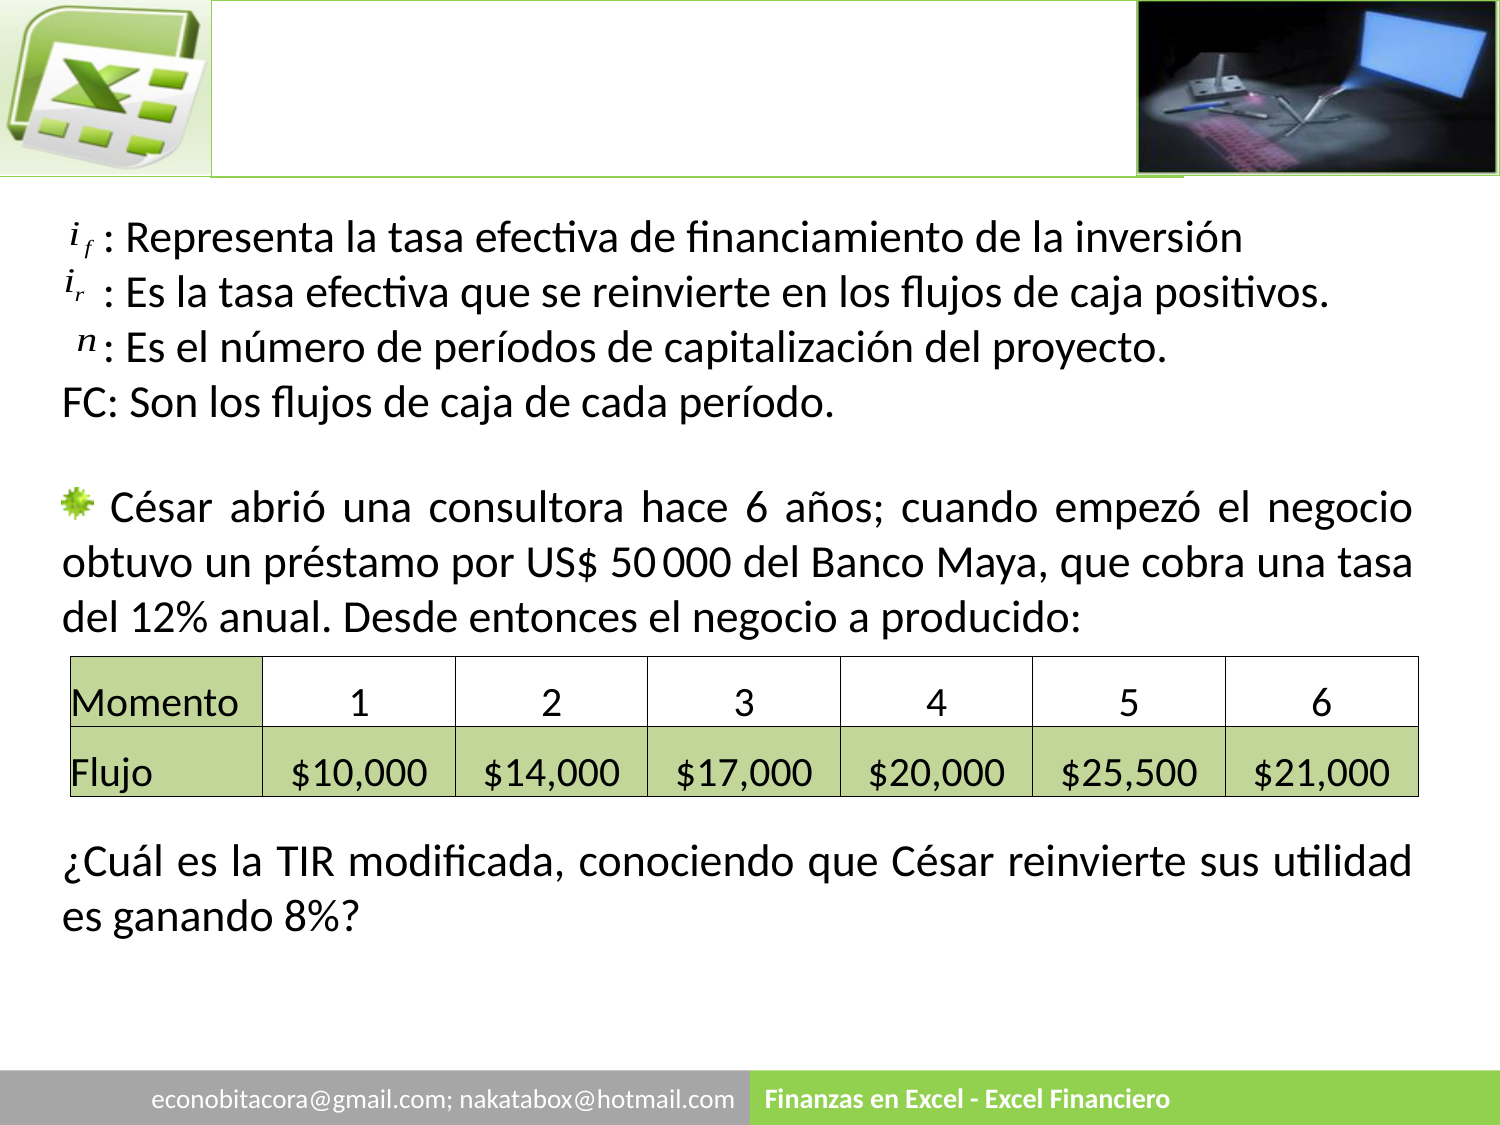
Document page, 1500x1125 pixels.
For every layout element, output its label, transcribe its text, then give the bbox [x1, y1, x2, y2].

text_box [63, 210, 106, 267]
picture [0, 0, 212, 177]
table_header 5 [1033, 657, 1225, 726]
picture [1136, 0, 1500, 177]
table_header 1 [263, 657, 455, 726]
table_cell $21,000 [1226, 727, 1418, 796]
table_cell Flujo [71, 727, 262, 796]
text_box Finanzas en Excel - Excel Financiero [749, 1070, 1500, 1125]
table_header Momento [71, 657, 262, 726]
table_cell $25,500 [1033, 727, 1225, 796]
table_header 6 [1226, 657, 1418, 726]
table_header 2 [456, 657, 647, 726]
table_cell $20,000 [841, 727, 1032, 796]
text_box econobitacora@gmail.com; nakatabox@hotmail.com [0, 1070, 749, 1125]
text_box : Representa la tasa efectiva de financiamiento de la inversión : Es la tasa efectiva que se reinvierte en los flujos de caja positivos. : Es el número de períodos de capitalización del proyecto. FC: Son los flujos de caja de cada período. [46, 199, 1430, 422]
picture [61, 487, 94, 520]
table_header 4 [841, 657, 1032, 726]
table_cell $14,000 [456, 727, 647, 796]
table_header 3 [648, 657, 840, 726]
text_box César abrió una consultora hace 6 años; cuando empezó el negocio obtuvo un préstamo por US$ 50 000 del Banco Maya, que cobra una tasa del 12% anual. Desde entonces el negocio a producido: ¿Cuál es la TIR modificada, conociendo que César reinvierte sus utilidad es ganando 8%? [46, 468, 1430, 973]
table_cell $10,000 [263, 727, 455, 796]
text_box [58, 257, 94, 307]
table_cell $17,000 [648, 727, 840, 796]
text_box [70, 327, 106, 361]
text_box [212, 0, 1134, 178]
